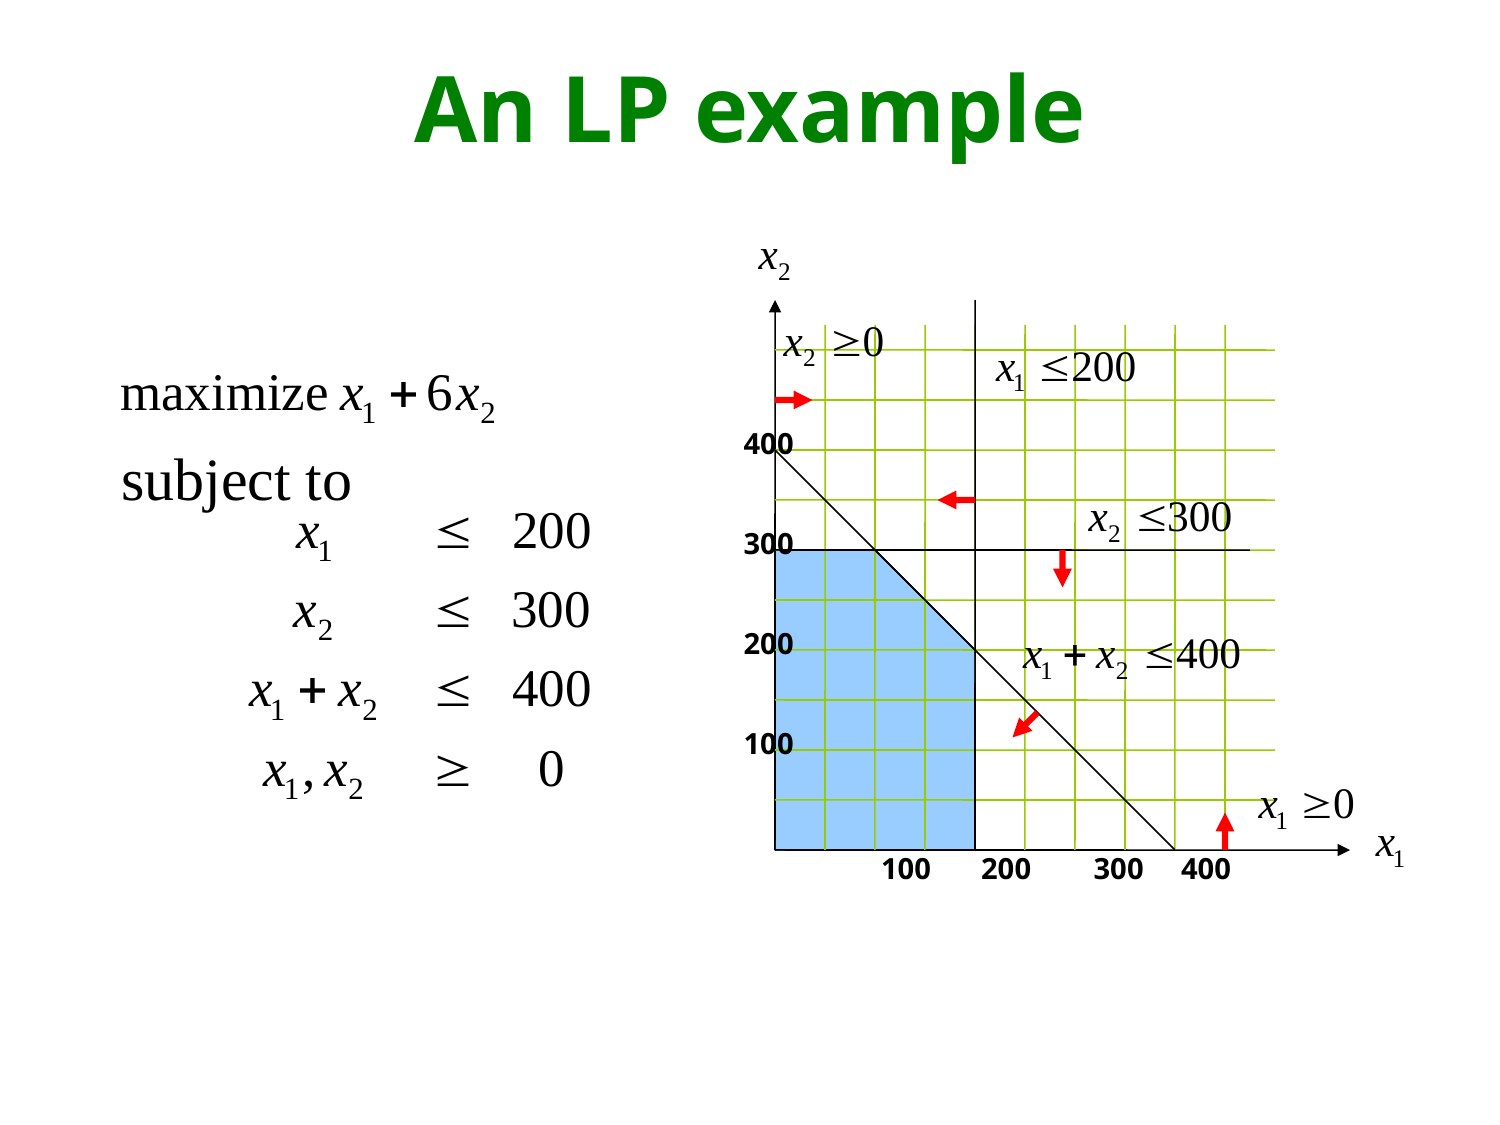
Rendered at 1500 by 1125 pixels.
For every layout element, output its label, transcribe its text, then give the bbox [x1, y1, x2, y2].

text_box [1014, 624, 1251, 687]
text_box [238, 494, 602, 813]
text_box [774, 312, 891, 375]
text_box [987, 337, 1144, 400]
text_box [112, 357, 506, 433]
title An LP example [74, 12, 1426, 201]
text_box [113, 444, 365, 526]
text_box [1249, 774, 1363, 837]
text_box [1079, 488, 1240, 551]
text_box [699, 225, 1411, 901]
